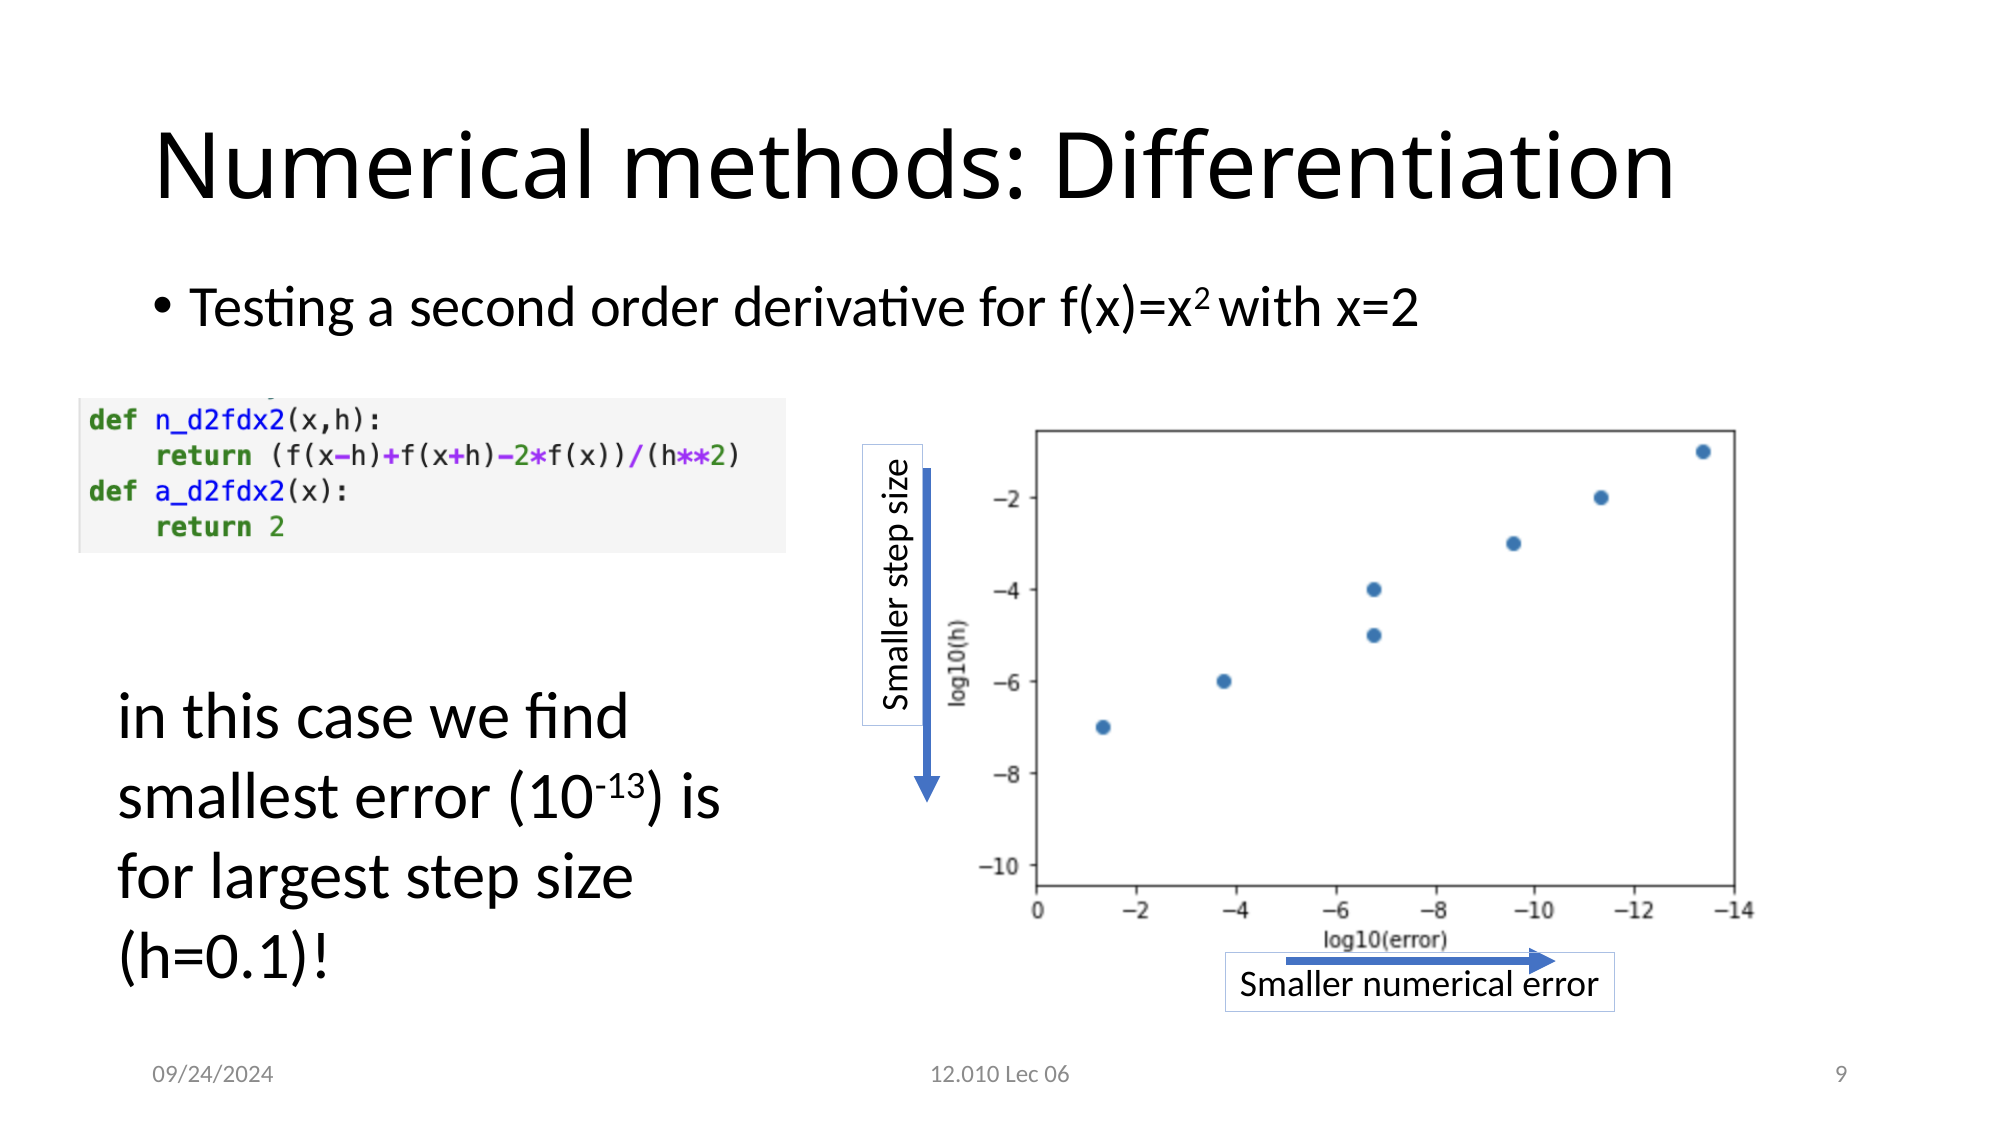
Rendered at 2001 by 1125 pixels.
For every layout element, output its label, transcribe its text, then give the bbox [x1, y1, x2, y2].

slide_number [137, 1042, 588, 1103]
list Testing a second order derivative for f(x)=x2 with x=2 [137, 278, 1863, 983]
slide_number 9 [1412, 1042, 1863, 1103]
picture [922, 407, 1819, 983]
text_box Smaller step size [862, 444, 922, 726]
title Numerical methods: Differentiation [137, 59, 1863, 278]
text_box in this case we find smallest error (10-13) is for largest step size (h=0.1)! [102, 664, 822, 1000]
footer 12.010 Lec 06 [662, 1042, 1338, 1103]
text_box Smaller numerical error [1225, 983, 1615, 1012]
picture [66, 398, 786, 553]
